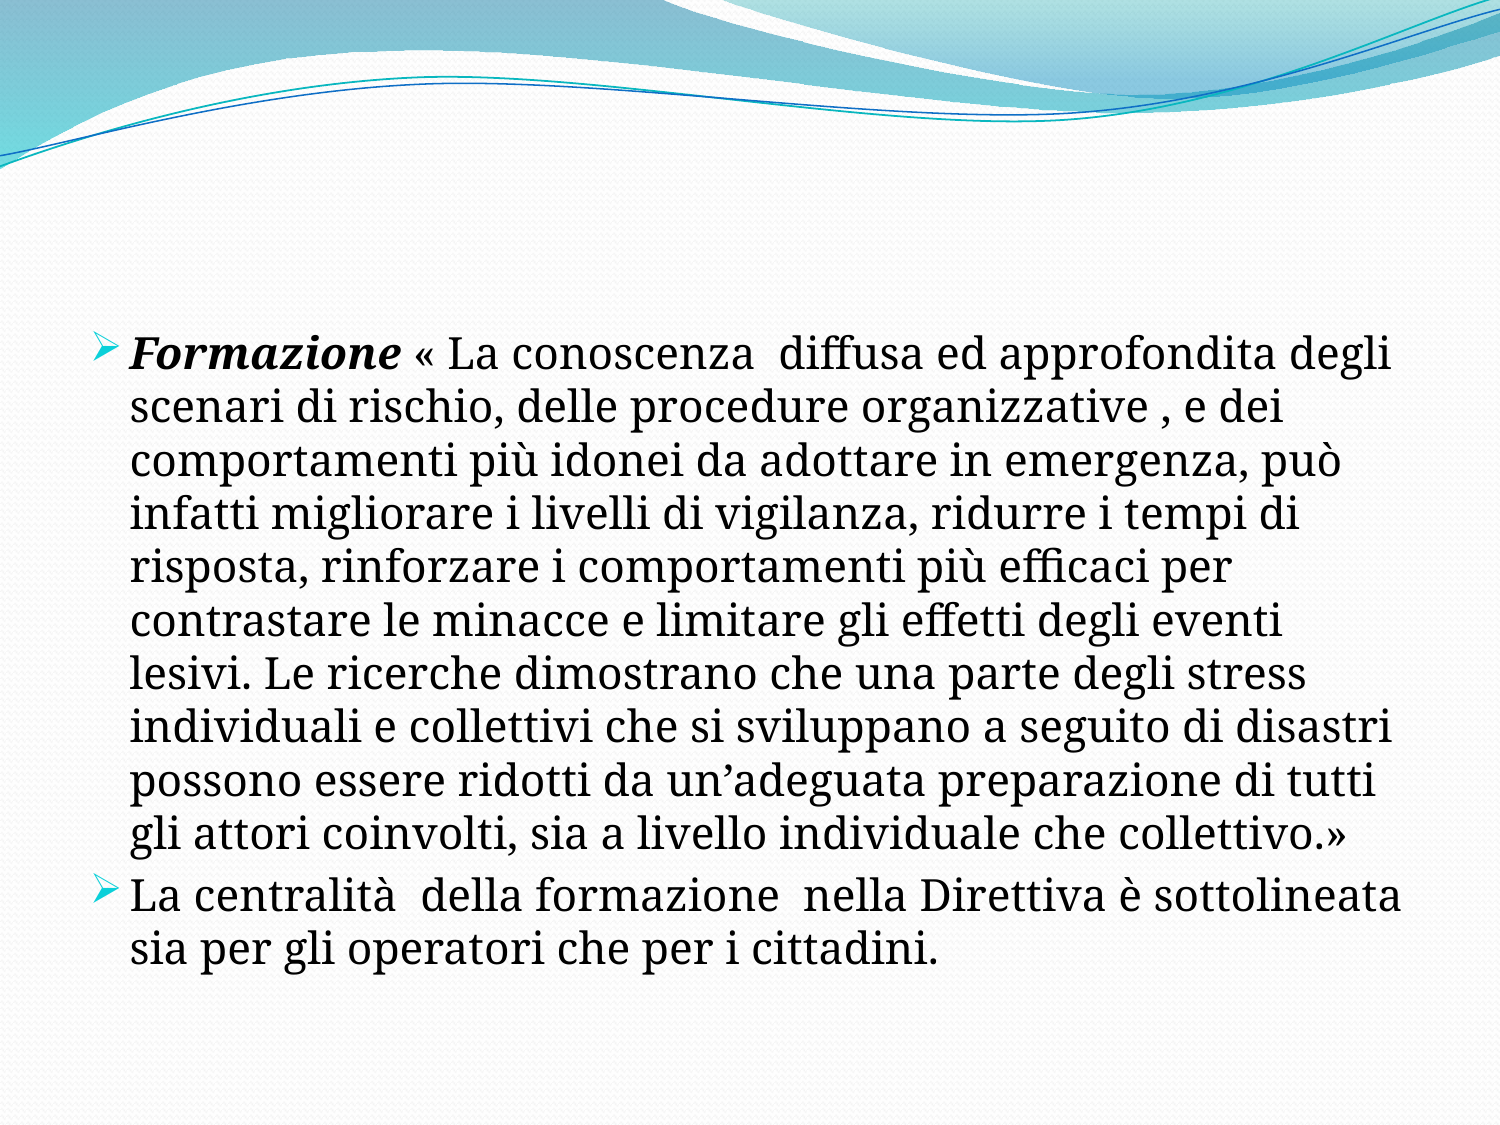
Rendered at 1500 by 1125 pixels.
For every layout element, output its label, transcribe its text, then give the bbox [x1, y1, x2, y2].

list Formazione « La conoscenza diffusa ed approfondita degli scenari di rischio, delle procedure organizzative , e dei comportamenti più idonei da adottare in emergenza, può infatti migliorare i livelli di vigilanza, ridurre i tempi di risposta, rinforzare i comportamenti più efficaci per contrastare le minacce e limitare gli effetti degli eventi lesivi. Le ricerche dimostrano che una parte degli stress individuali e collettivi che si sviluppano a seguito di disastri possono essere ridotti da un’adeguata preparazione di tutti gli attori coinvolti, sia a livello individuale che collettivo.» La centralità della formazione nella Direttiva è sottolineata sia per gli operatori che per i cittadini. [75, 317, 1425, 1038]
